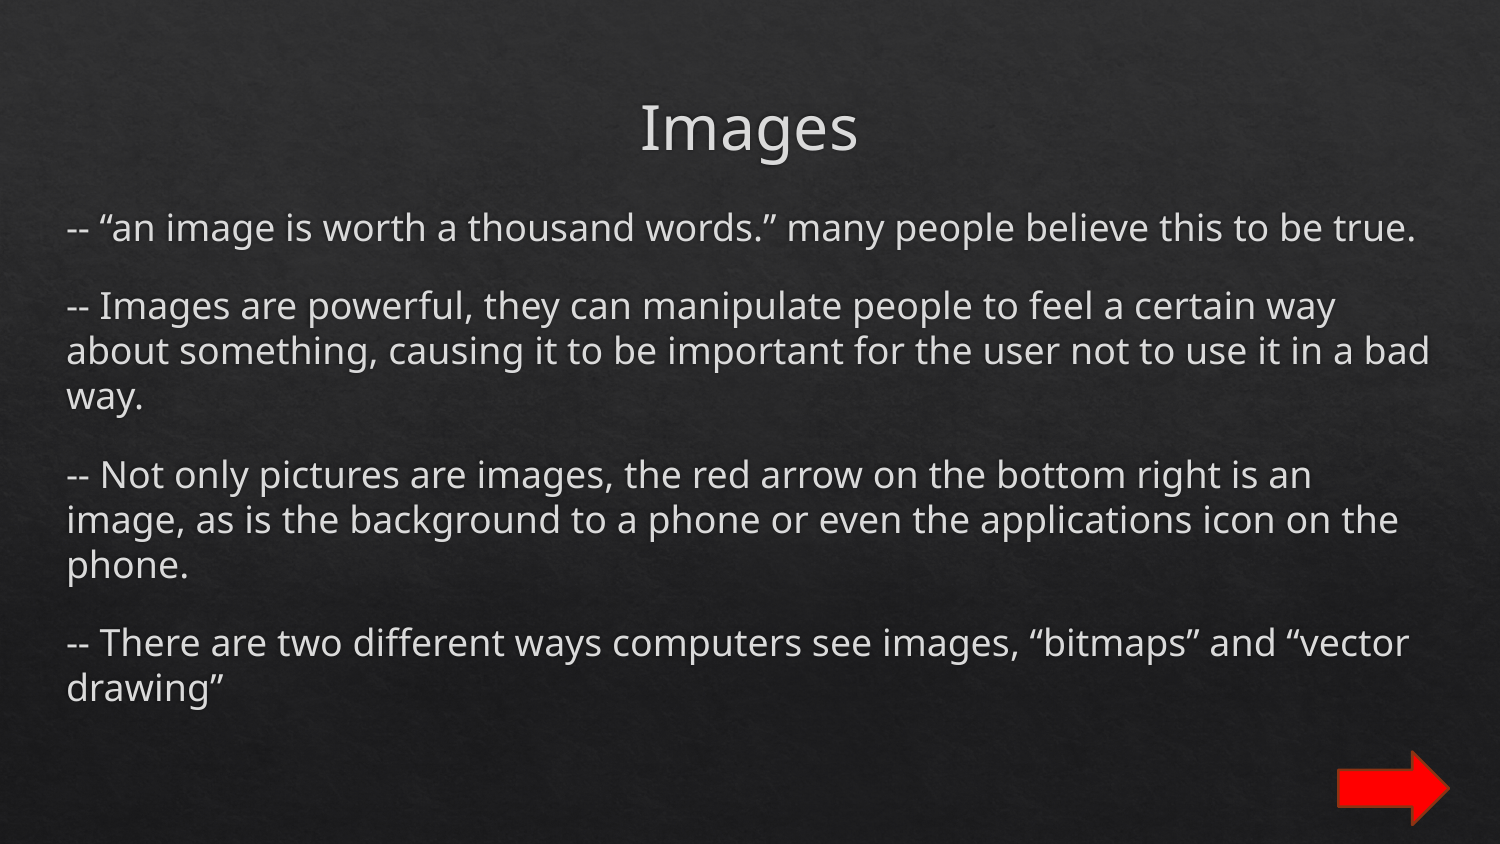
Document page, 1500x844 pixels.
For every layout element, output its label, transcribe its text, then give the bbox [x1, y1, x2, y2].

text_box [1337, 750, 1450, 827]
list -- “an image is worth a thousand words.” many people believe this to be true. -- Images are powerful, they can manipulate people to feel a certain way about something, causing it to be important for the user not to use it in a bad way. -- Not only pictures are images, the red arrow on the bottom right is an image, as is the background to a phone or even the applications icon on the phone. -- There are two different ways computers see images, “bitmaps” and “vector drawing” [51, 189, 1449, 750]
title Images [51, 72, 1449, 167]
